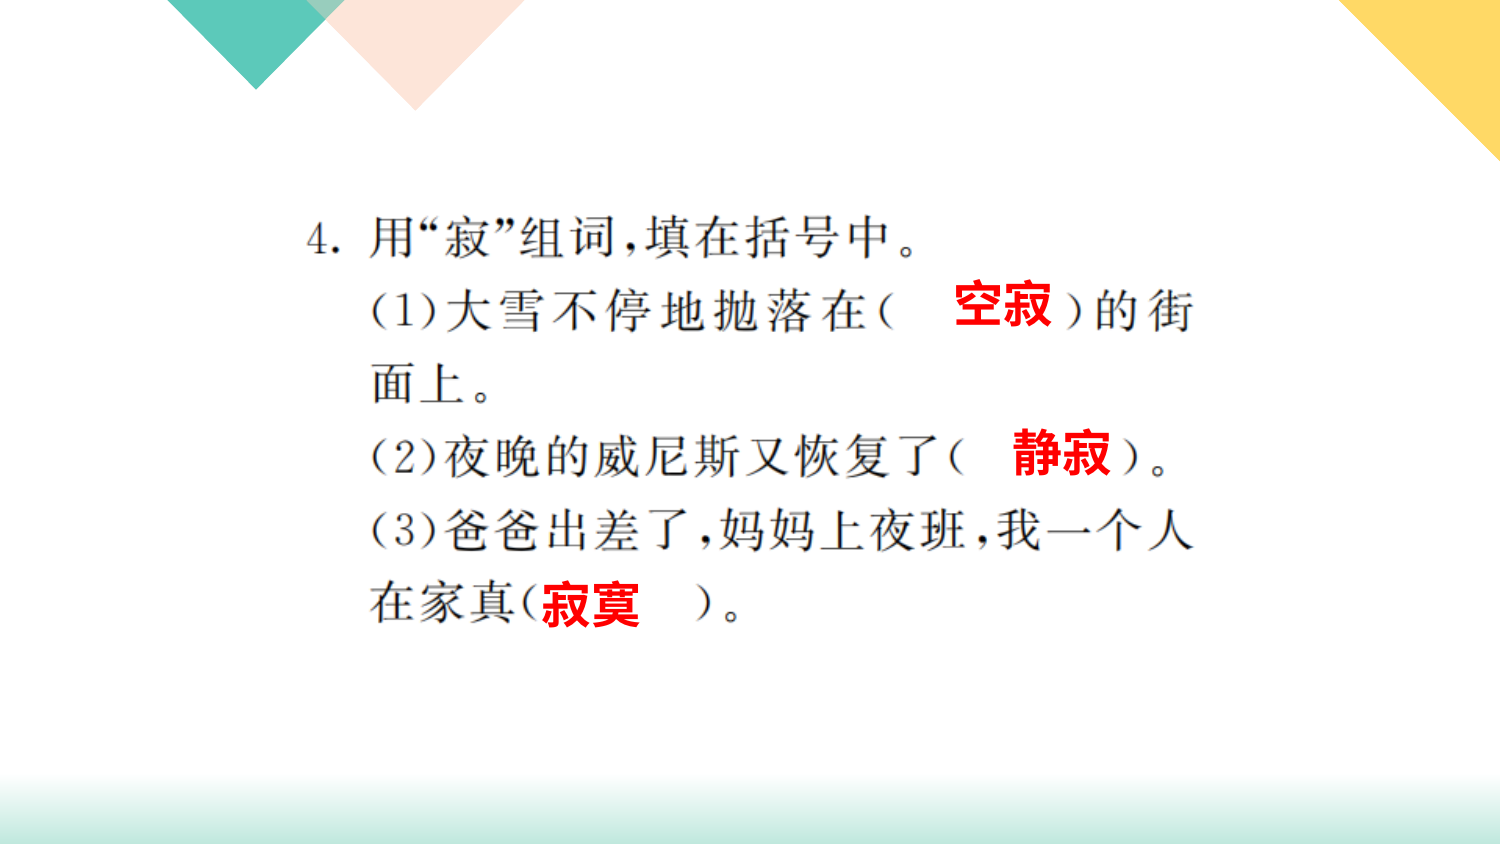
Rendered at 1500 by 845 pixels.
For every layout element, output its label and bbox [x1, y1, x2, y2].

picture [291, 202, 1209, 642]
